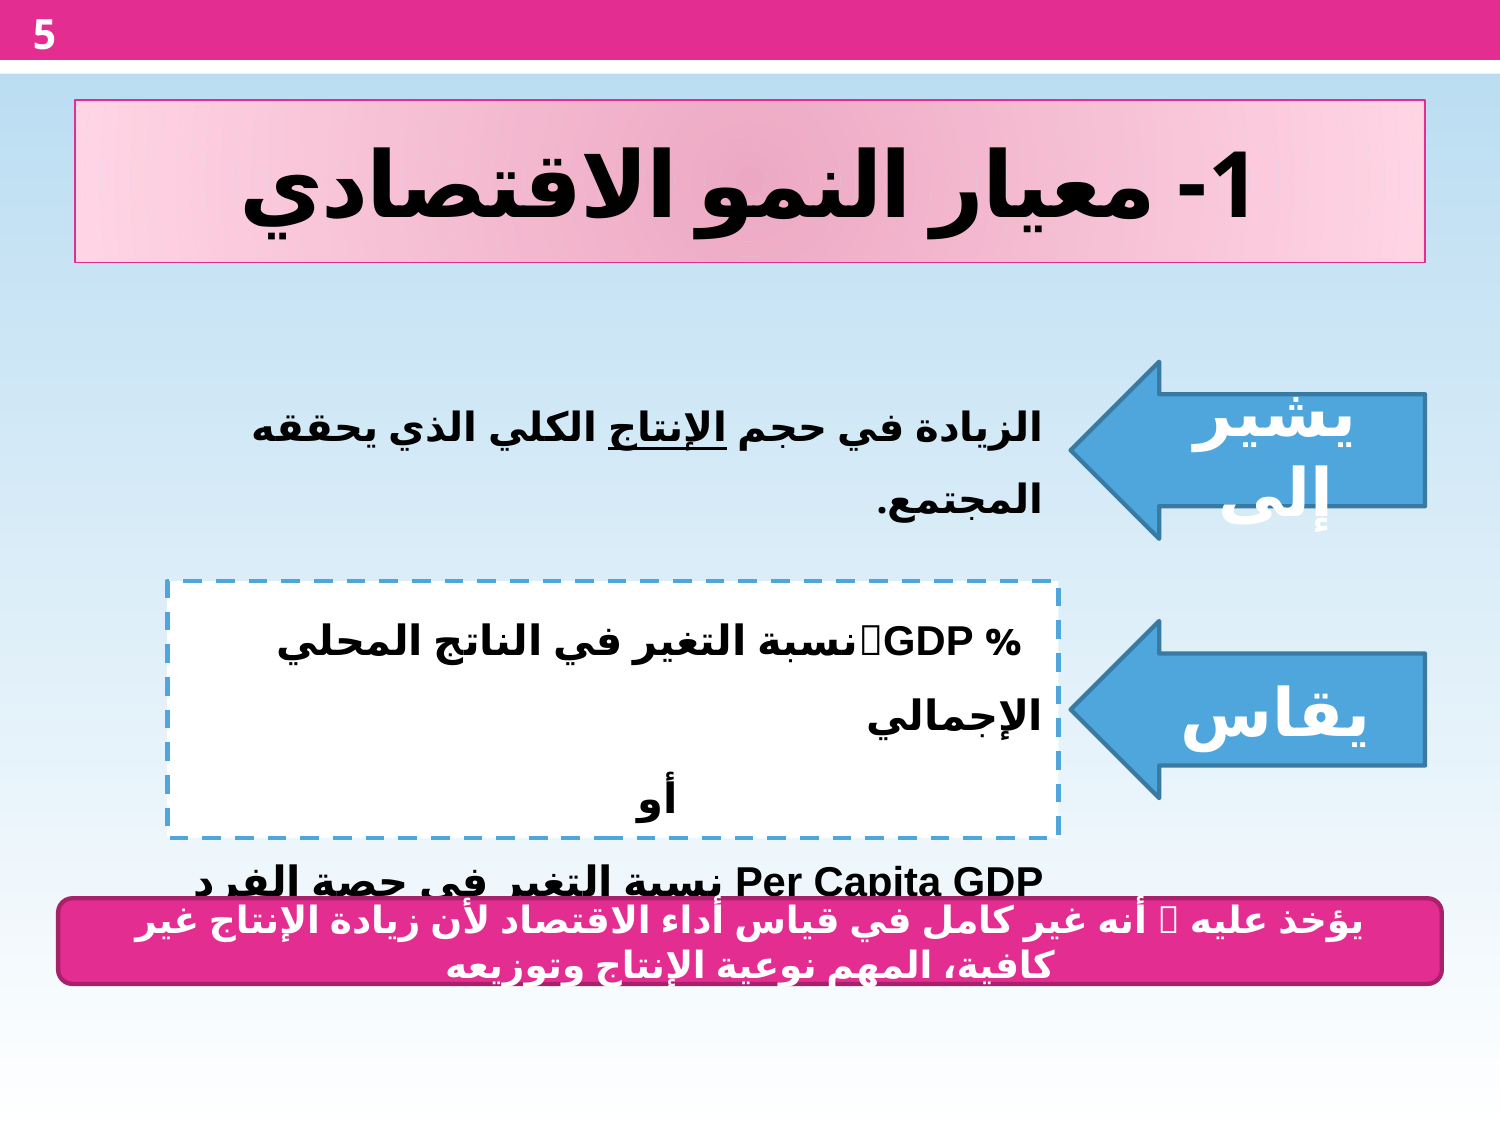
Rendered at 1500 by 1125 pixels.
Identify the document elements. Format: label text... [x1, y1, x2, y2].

text_box يؤخذ عليه  أنه غير كامل في قياس أداء الاقتصاد لأن زيادة الإنتاج غير كافية، المهم نوعية الإنتاج وتوزيعه [55, 896, 1444, 987]
text_box يشير إلى [1068, 359, 1428, 541]
text_box 1- معيار النمو الاقتصادي [74, 99, 1426, 263]
text_box % GDPنسبة التغير في الناتج المحلي الإجمالي أو Per Capita GDP نسبة التغير في حصة الفرد من الناتج [165, 579, 1061, 840]
list الزيادة في حجم الإنتاج الكلي الذي يحققه المجتمع. [75, 369, 1059, 531]
text_box 5 [11, 0, 71, 65]
text_box يقاس [1068, 618, 1428, 801]
